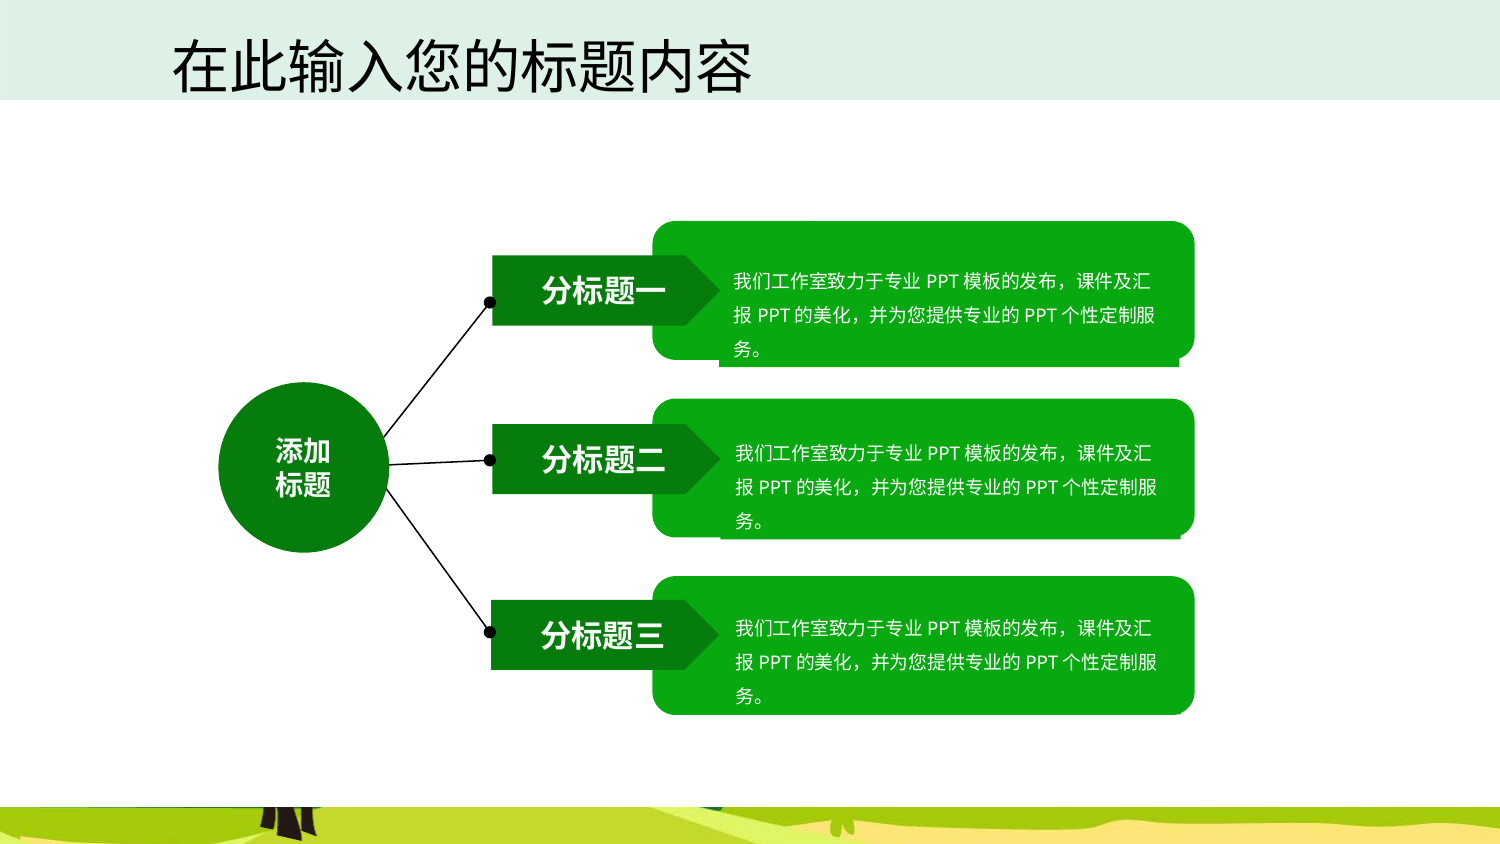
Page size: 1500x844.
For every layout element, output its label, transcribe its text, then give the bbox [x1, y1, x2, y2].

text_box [652, 221, 1195, 360]
picture [0, 807, 1500, 844]
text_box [652, 576, 1195, 715]
picture [0, 0, 1500, 99]
text_box [384, 296, 496, 438]
text_box [387, 489, 497, 639]
text_box 在此输入您的标题内容 [156, 22, 793, 108]
text_box 分标题一 [491, 254, 652, 327]
text_box [390, 454, 497, 467]
text_box 分标题三 [490, 598, 652, 671]
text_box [652, 398, 1195, 538]
text_box 添加 标题 [218, 382, 390, 553]
text_box 分标题二 [491, 423, 652, 496]
